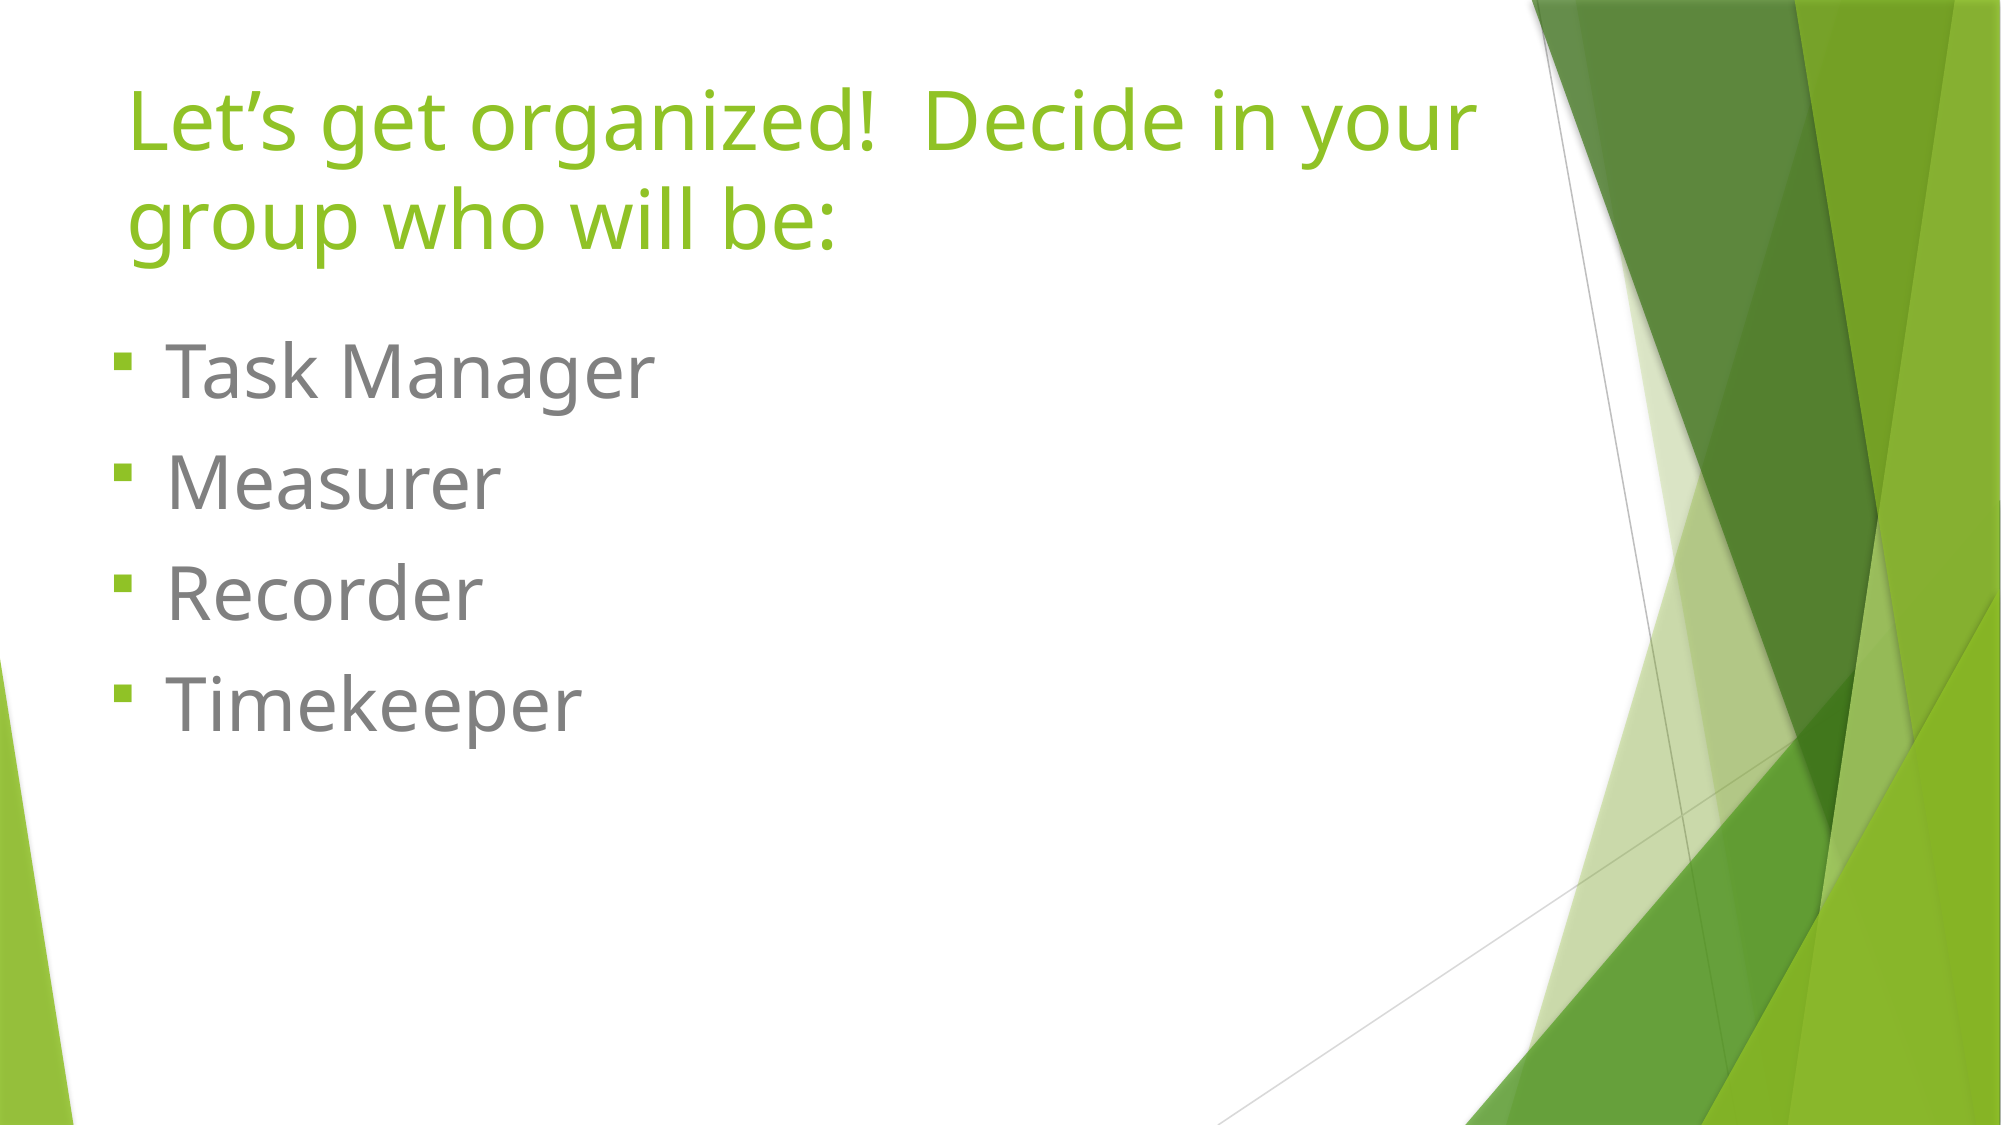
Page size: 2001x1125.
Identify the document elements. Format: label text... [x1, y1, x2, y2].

list Task Manager Measurer Recorder Timekeeper [94, 316, 1505, 750]
title Let’s get organized! Decide in your group who will be: [111, 59, 1522, 274]
